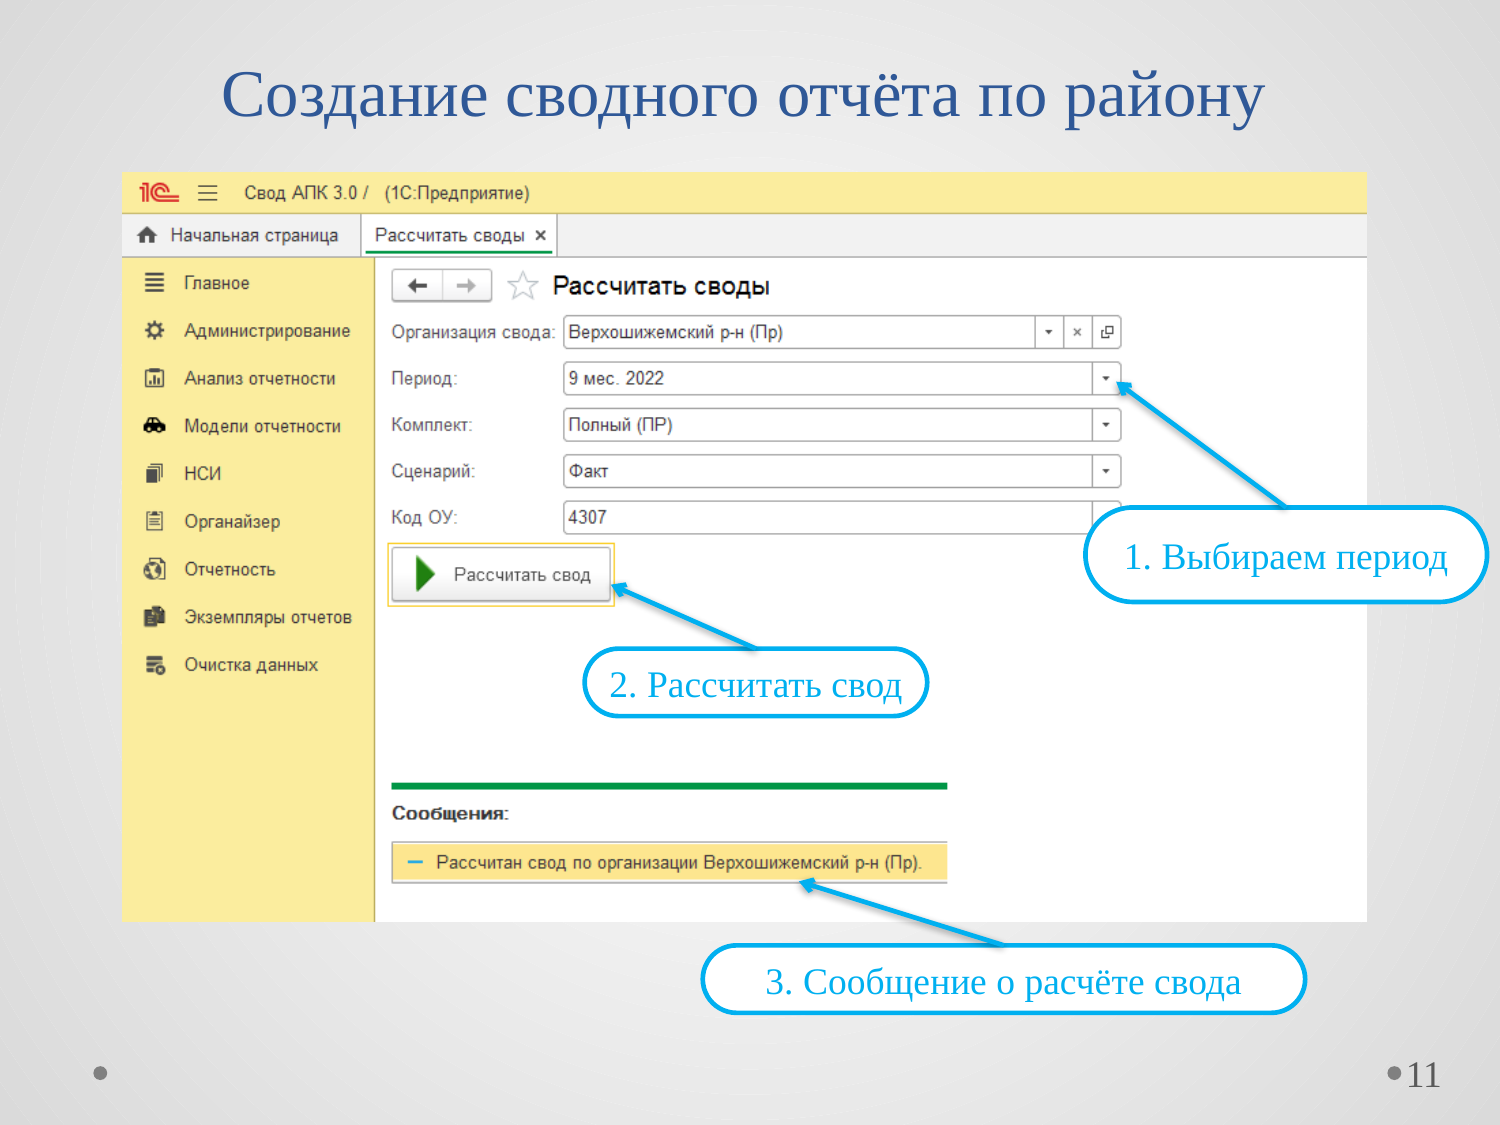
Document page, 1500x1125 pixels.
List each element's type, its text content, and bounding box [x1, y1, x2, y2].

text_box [702, 881, 1306, 1014]
text_box Создание сводного отчёта по району [159, 54, 1329, 138]
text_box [1085, 381, 1488, 603]
slide_number 11 [1401, 1042, 1494, 1103]
picture [121, 172, 1367, 922]
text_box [584, 584, 928, 717]
